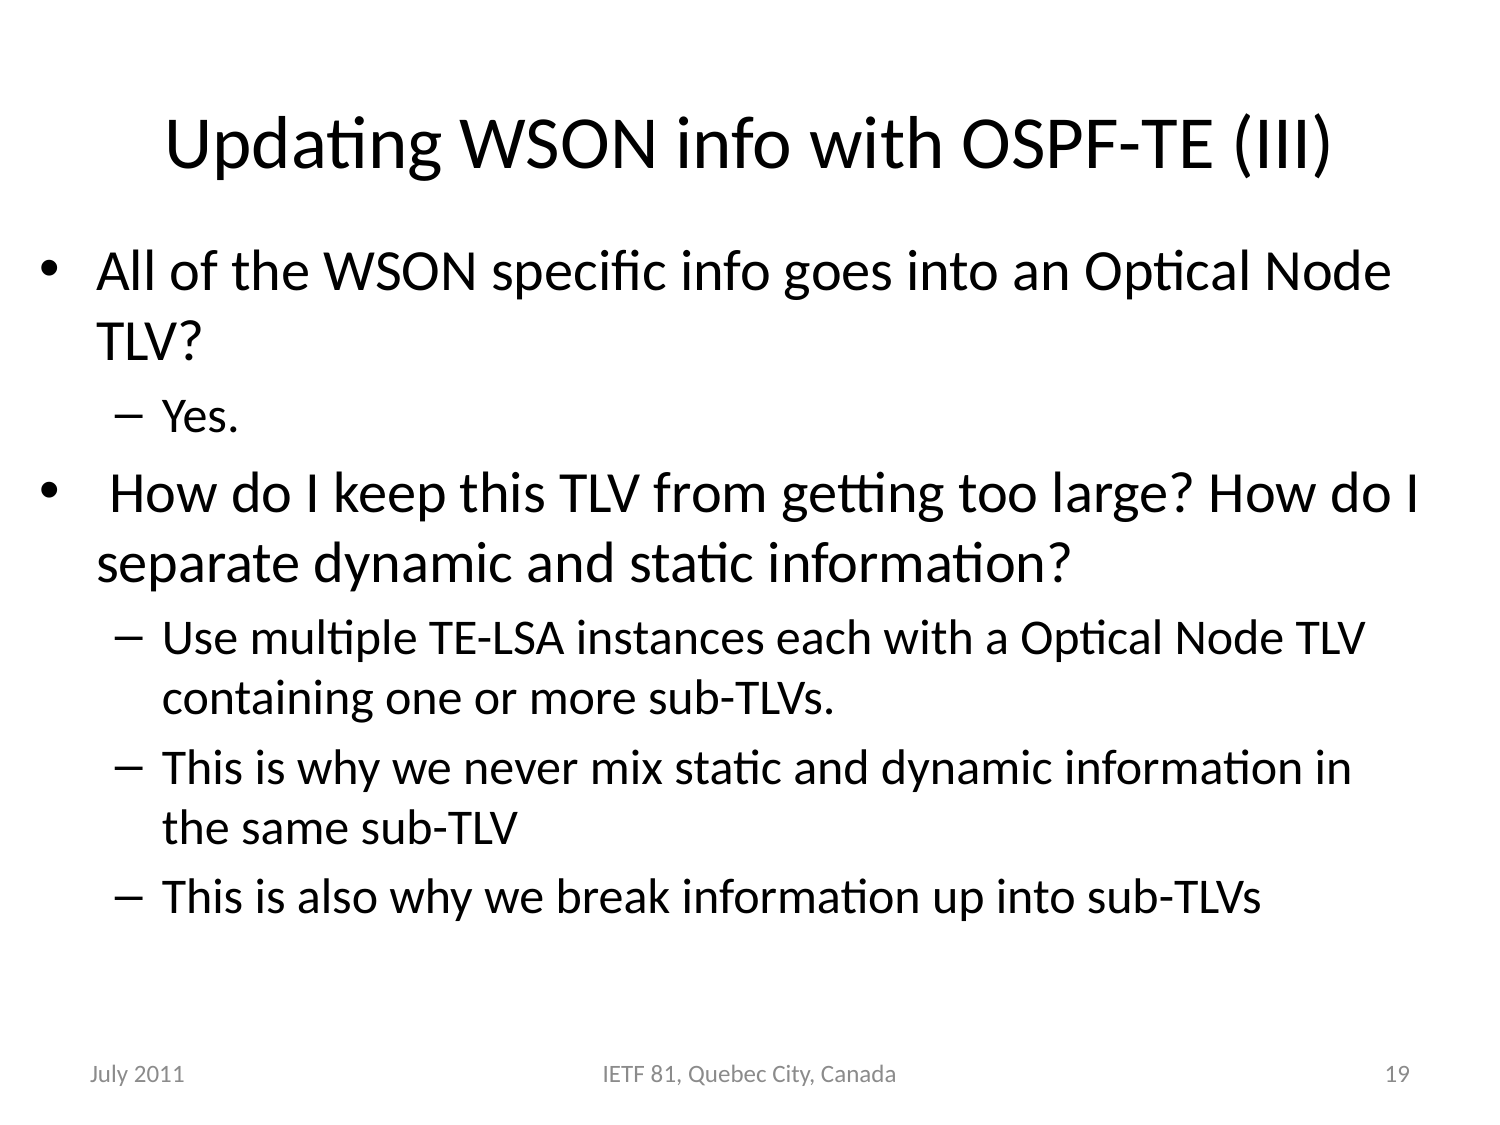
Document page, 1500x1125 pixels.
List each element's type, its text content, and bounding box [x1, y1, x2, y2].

slide_number 19 [1074, 1042, 1425, 1103]
list All of the WSON specific info goes into an Optical Node TLV? Yes. How do I keep this TLV from getting too large? How do I separate dynamic and static information? Use multiple TE-LSA instances each with a Optical Node TLV containing one or more sub-TLVs. This is why we never mix static and dynamic information in the same sub-TLV This is also why we break information up into sub-TLVs [24, 224, 1438, 1001]
title Updating WSON info with OSPF-TE (III) [74, 44, 1426, 224]
footer IETF 81, Quebec City, Canada [512, 1042, 988, 1103]
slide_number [75, 1042, 425, 1103]
